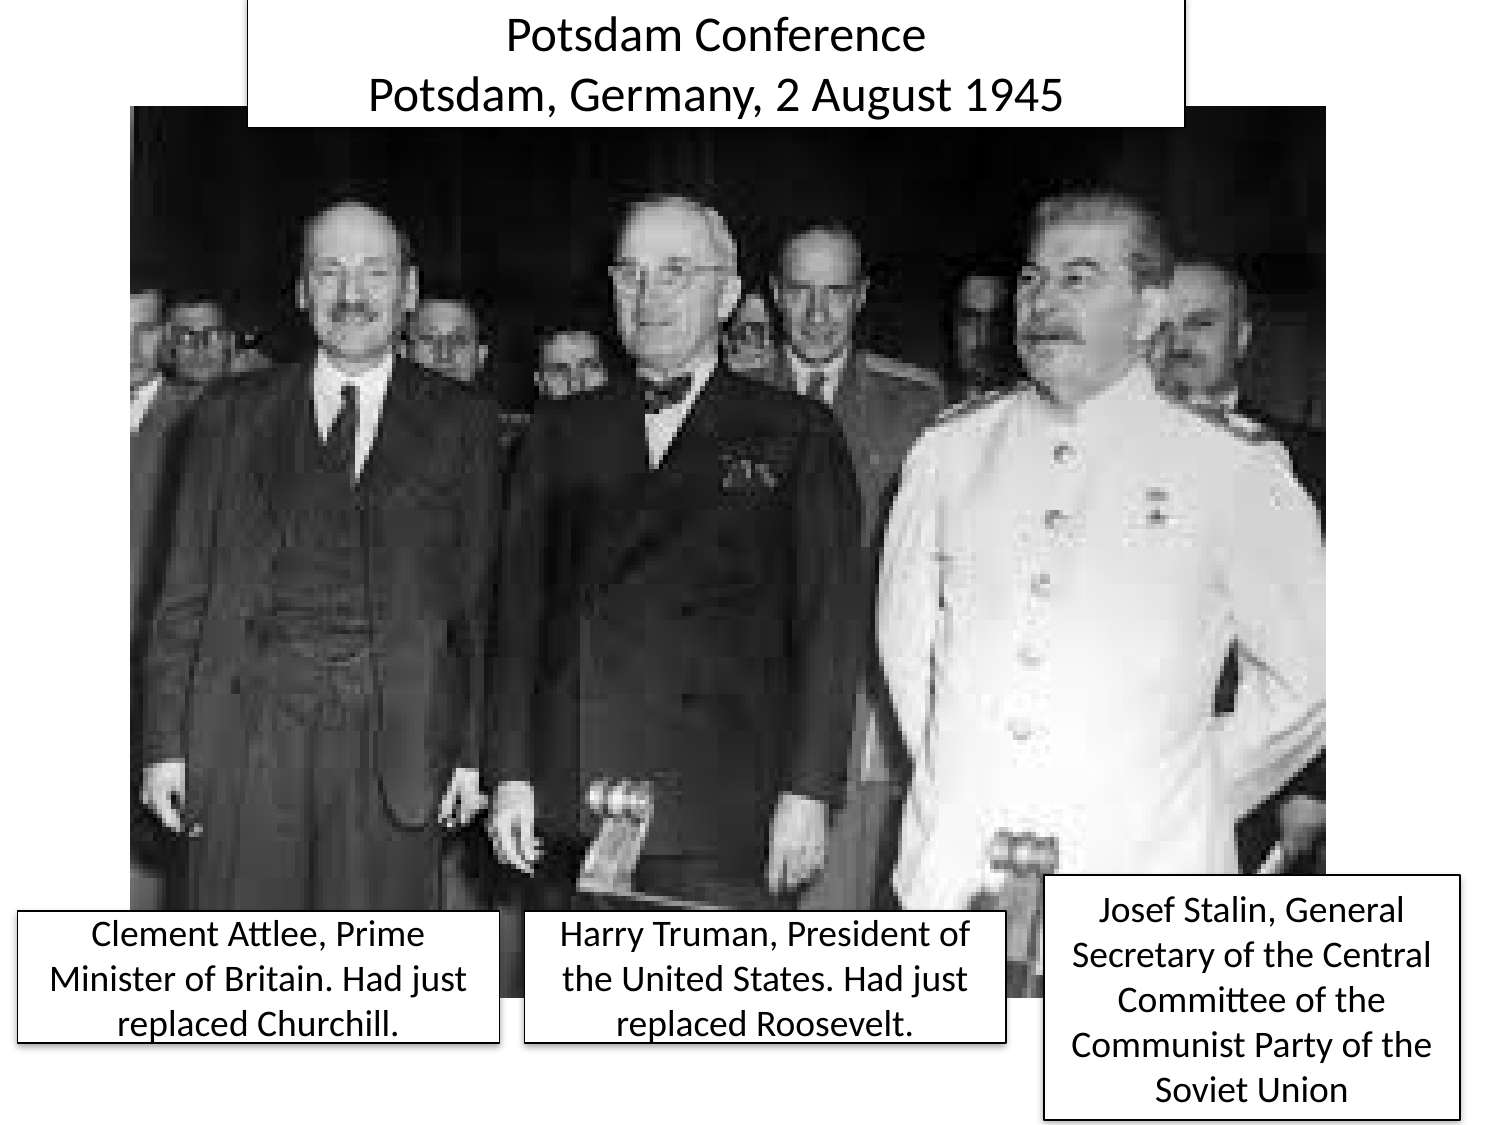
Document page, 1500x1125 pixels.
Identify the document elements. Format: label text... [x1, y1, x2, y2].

text_box Josef Stalin, General Secretary of the Central Committee of the Communist Party of the Soviet Union [1043, 874, 1461, 1121]
text_box Clement Attlee, Prime Minister of Britain. Had just replaced Churchill. [17, 910, 500, 1044]
text_box Harry Truman, President of the United States. Had just replaced Roosevelt. [524, 1006, 1007, 1044]
text_box Potsdam Conference Potsdam, Germany, 2 August 1945 [247, 0, 1186, 104]
picture [130, 105, 1326, 998]
